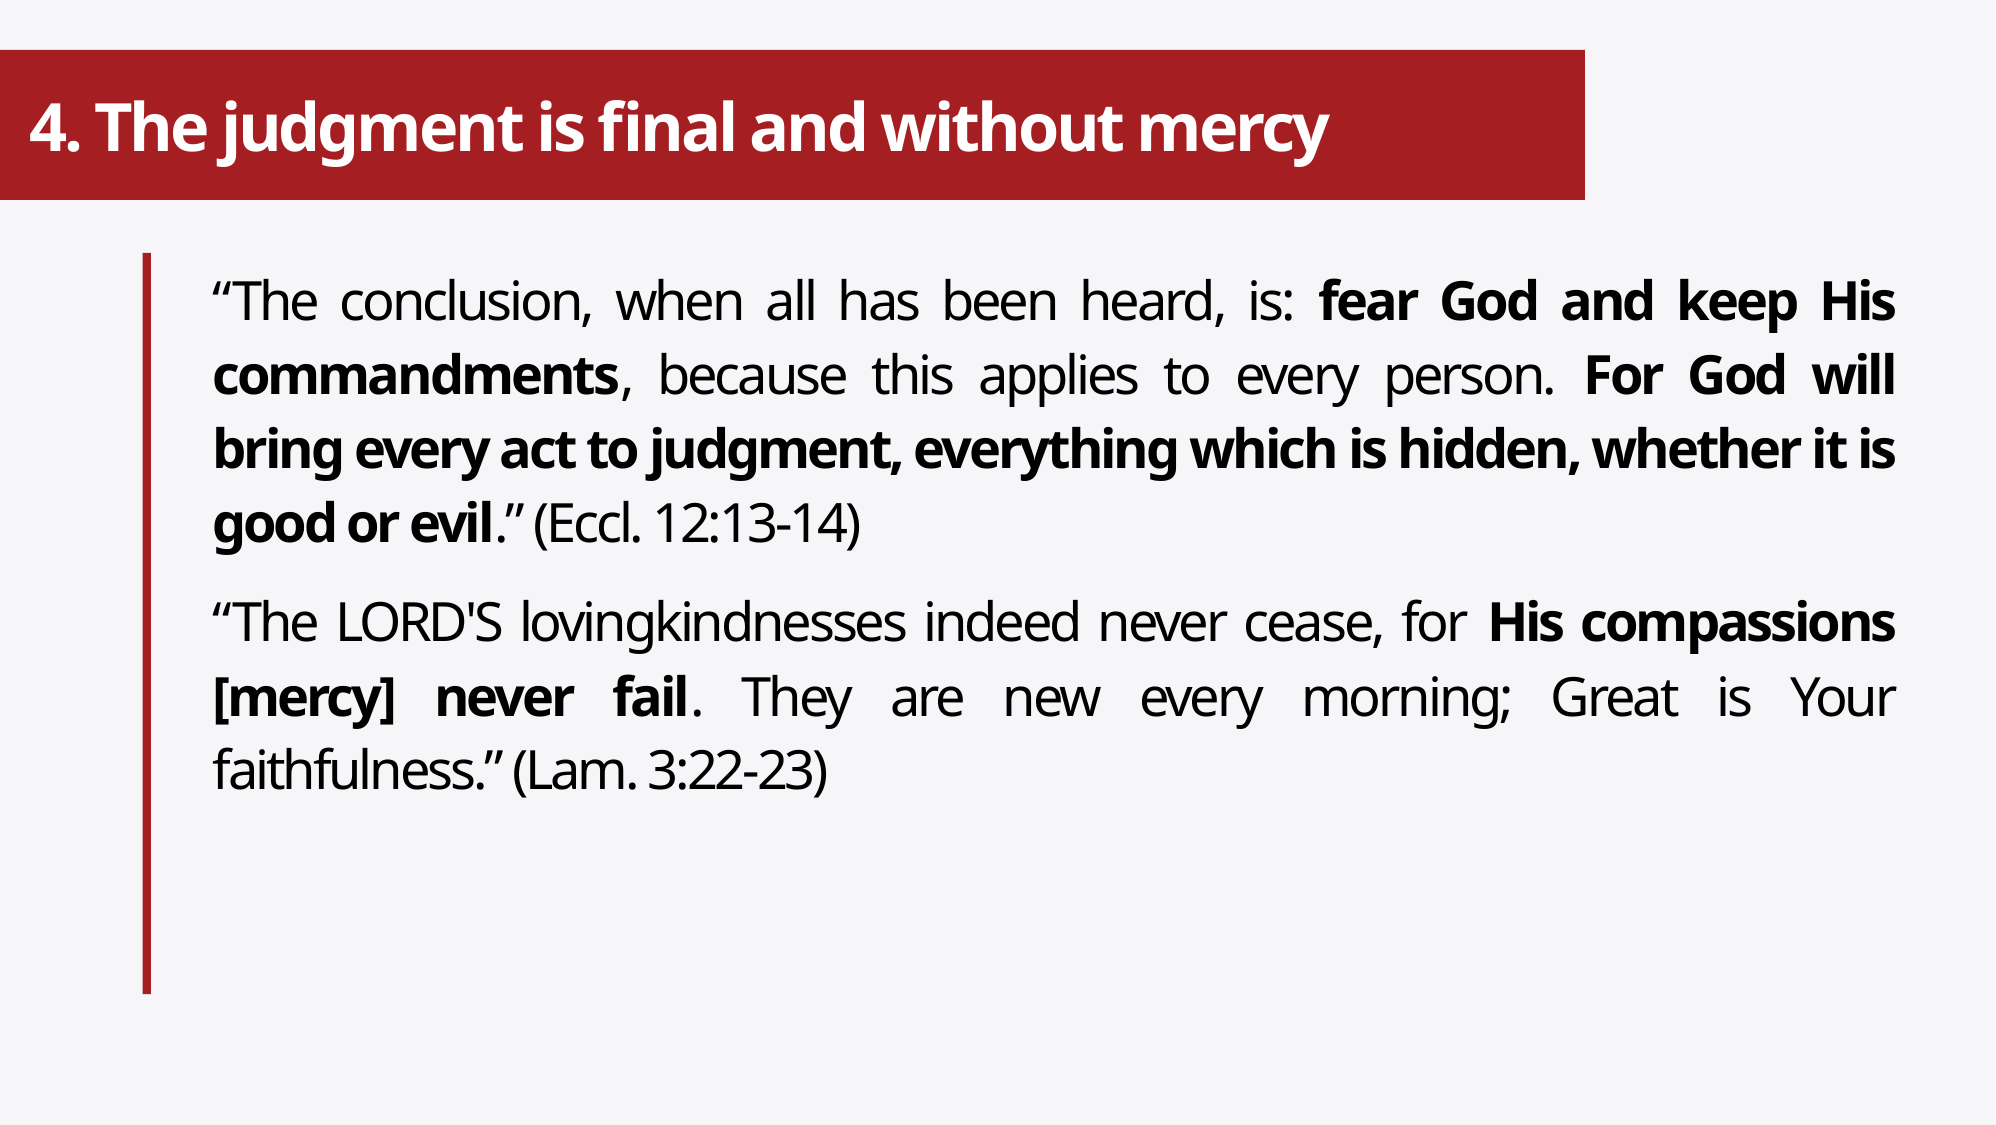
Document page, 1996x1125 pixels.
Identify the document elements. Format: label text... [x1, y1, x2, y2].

subtitle “The conclusion, when all has been heard, is: fear God and keep His commandments, because this applies to every person. For God will bring every act to judgment, everything which is hidden, whether it is good or evil.” (Eccl. 12:13-14) “The LORD'S lovingkindnesses indeed never cease, for His compassions [mercy] never fail. They are new every morning; Great is Your faithfulness.” (Lam. 3:22-23) [197, 249, 1910, 1000]
title 4. The judgment is final and without mercy [14, 62, 1810, 188]
